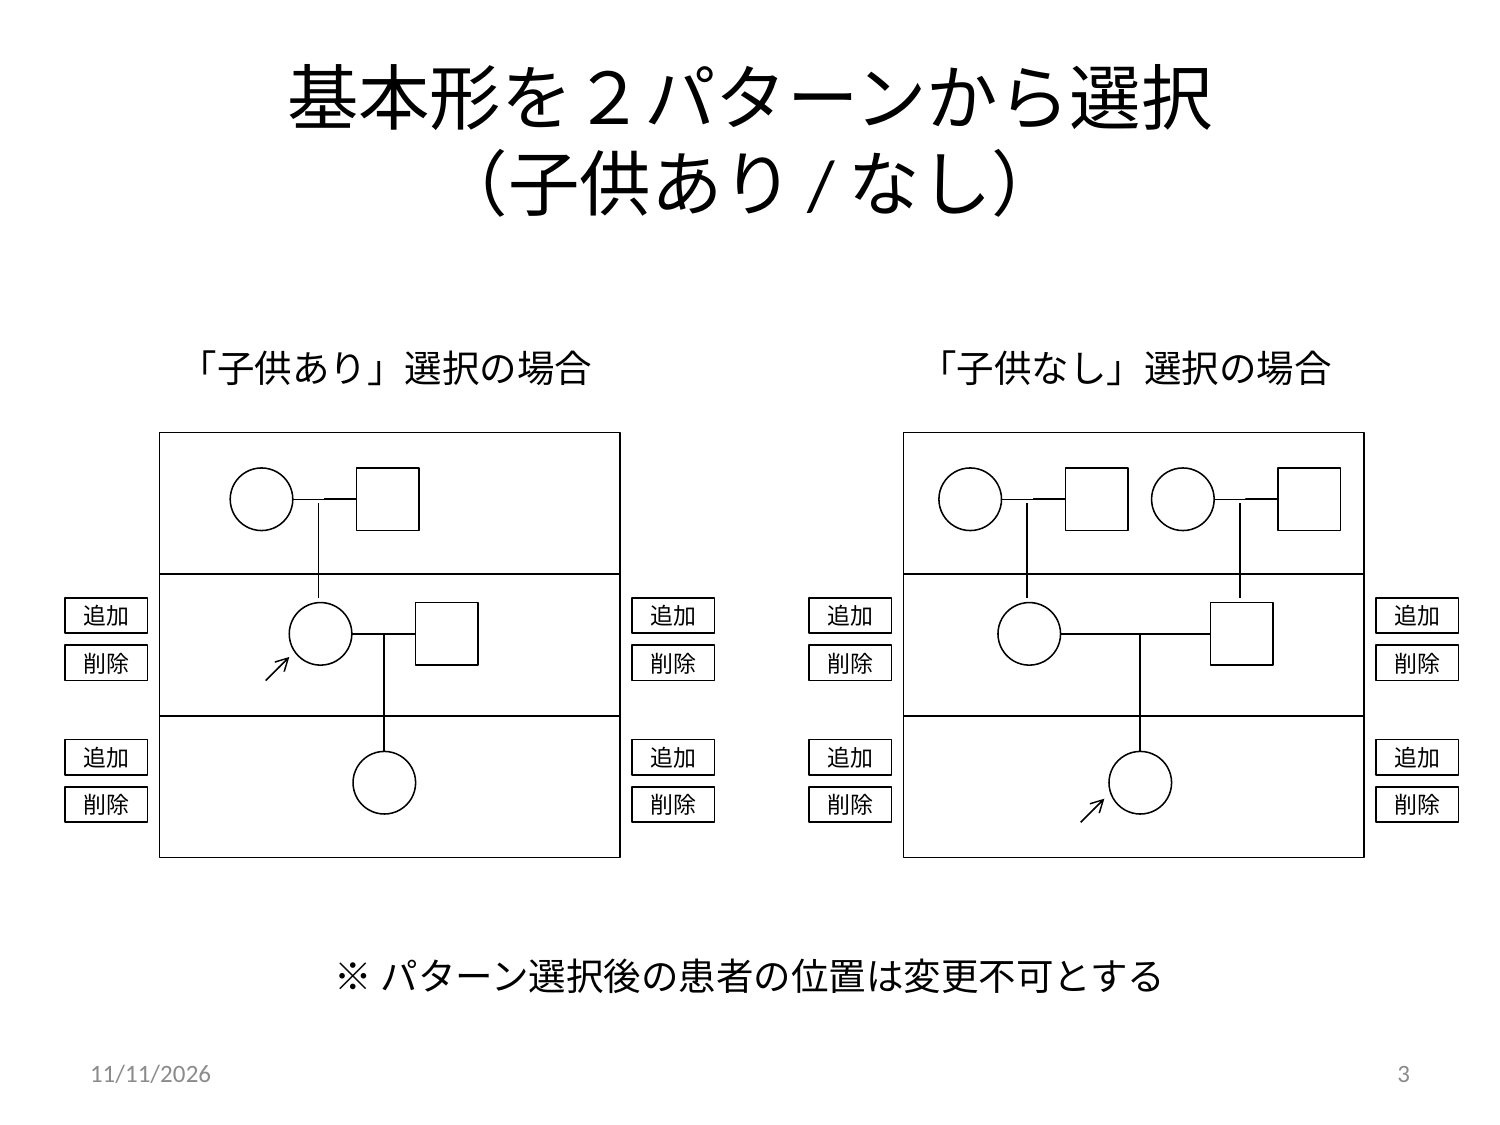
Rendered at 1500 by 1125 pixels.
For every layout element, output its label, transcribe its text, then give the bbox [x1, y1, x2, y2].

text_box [1151, 467, 1341, 531]
text_box ※パターン選択後の患者の位置は変更不可とする [275, 927, 1224, 1025]
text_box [903, 432, 1365, 859]
text_box 追加 [1374, 738, 1461, 777]
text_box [938, 467, 1129, 531]
slide_number 3 [1074, 1042, 1425, 1103]
text_box 削除 [807, 643, 894, 683]
text_box 追加 [63, 596, 150, 635]
text_box 削除 [807, 785, 894, 824]
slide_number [75, 1042, 425, 1103]
text_box 追加 [630, 596, 717, 635]
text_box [265, 656, 290, 681]
text_box 削除 [1374, 643, 1461, 683]
text_box 削除 [630, 785, 717, 824]
text_box 「子供なし」選択の場合 [904, 338, 1347, 398]
text_box 削除 [63, 643, 150, 683]
text_box 「子供あり」選択の場合 [165, 338, 608, 398]
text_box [1080, 798, 1105, 823]
text_box 追加 [807, 596, 894, 635]
text_box 削除 [1374, 785, 1461, 824]
title 基本形を２パターンから選択 （子供あり/なし） [75, 45, 1425, 233]
text_box 追加 [630, 738, 717, 777]
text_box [159, 432, 621, 859]
text_box 追加 [63, 738, 150, 777]
text_box 追加 [1374, 596, 1461, 635]
text_box 削除 [630, 643, 717, 683]
text_box 削除 [63, 785, 150, 824]
text_box 追加 [807, 738, 894, 777]
